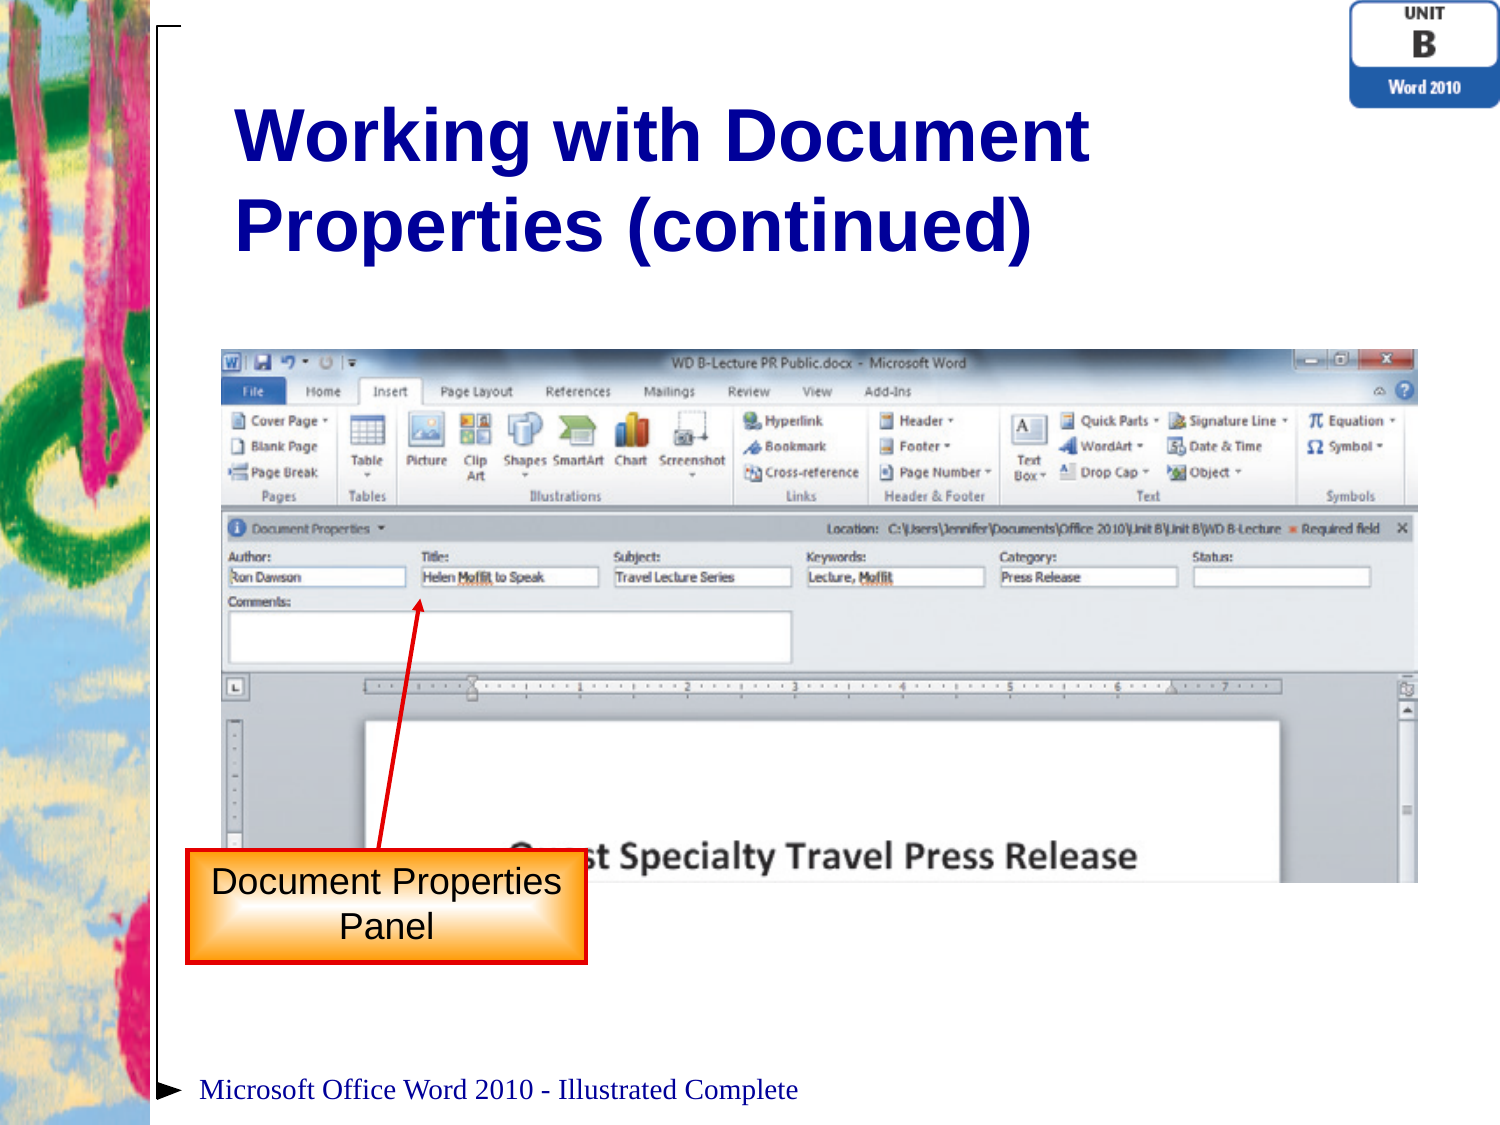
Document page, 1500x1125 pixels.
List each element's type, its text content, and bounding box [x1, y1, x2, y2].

picture [0, 0, 150, 1125]
text_box Document Properties Panel [187, 849, 586, 963]
footer Microsoft Office Word 2010 - Illustrated Complete [183, 1062, 1147, 1125]
title Working with Document Properties (continued) [218, 113, 1359, 240]
picture [1348, 0, 1500, 110]
picture [221, 349, 1419, 883]
